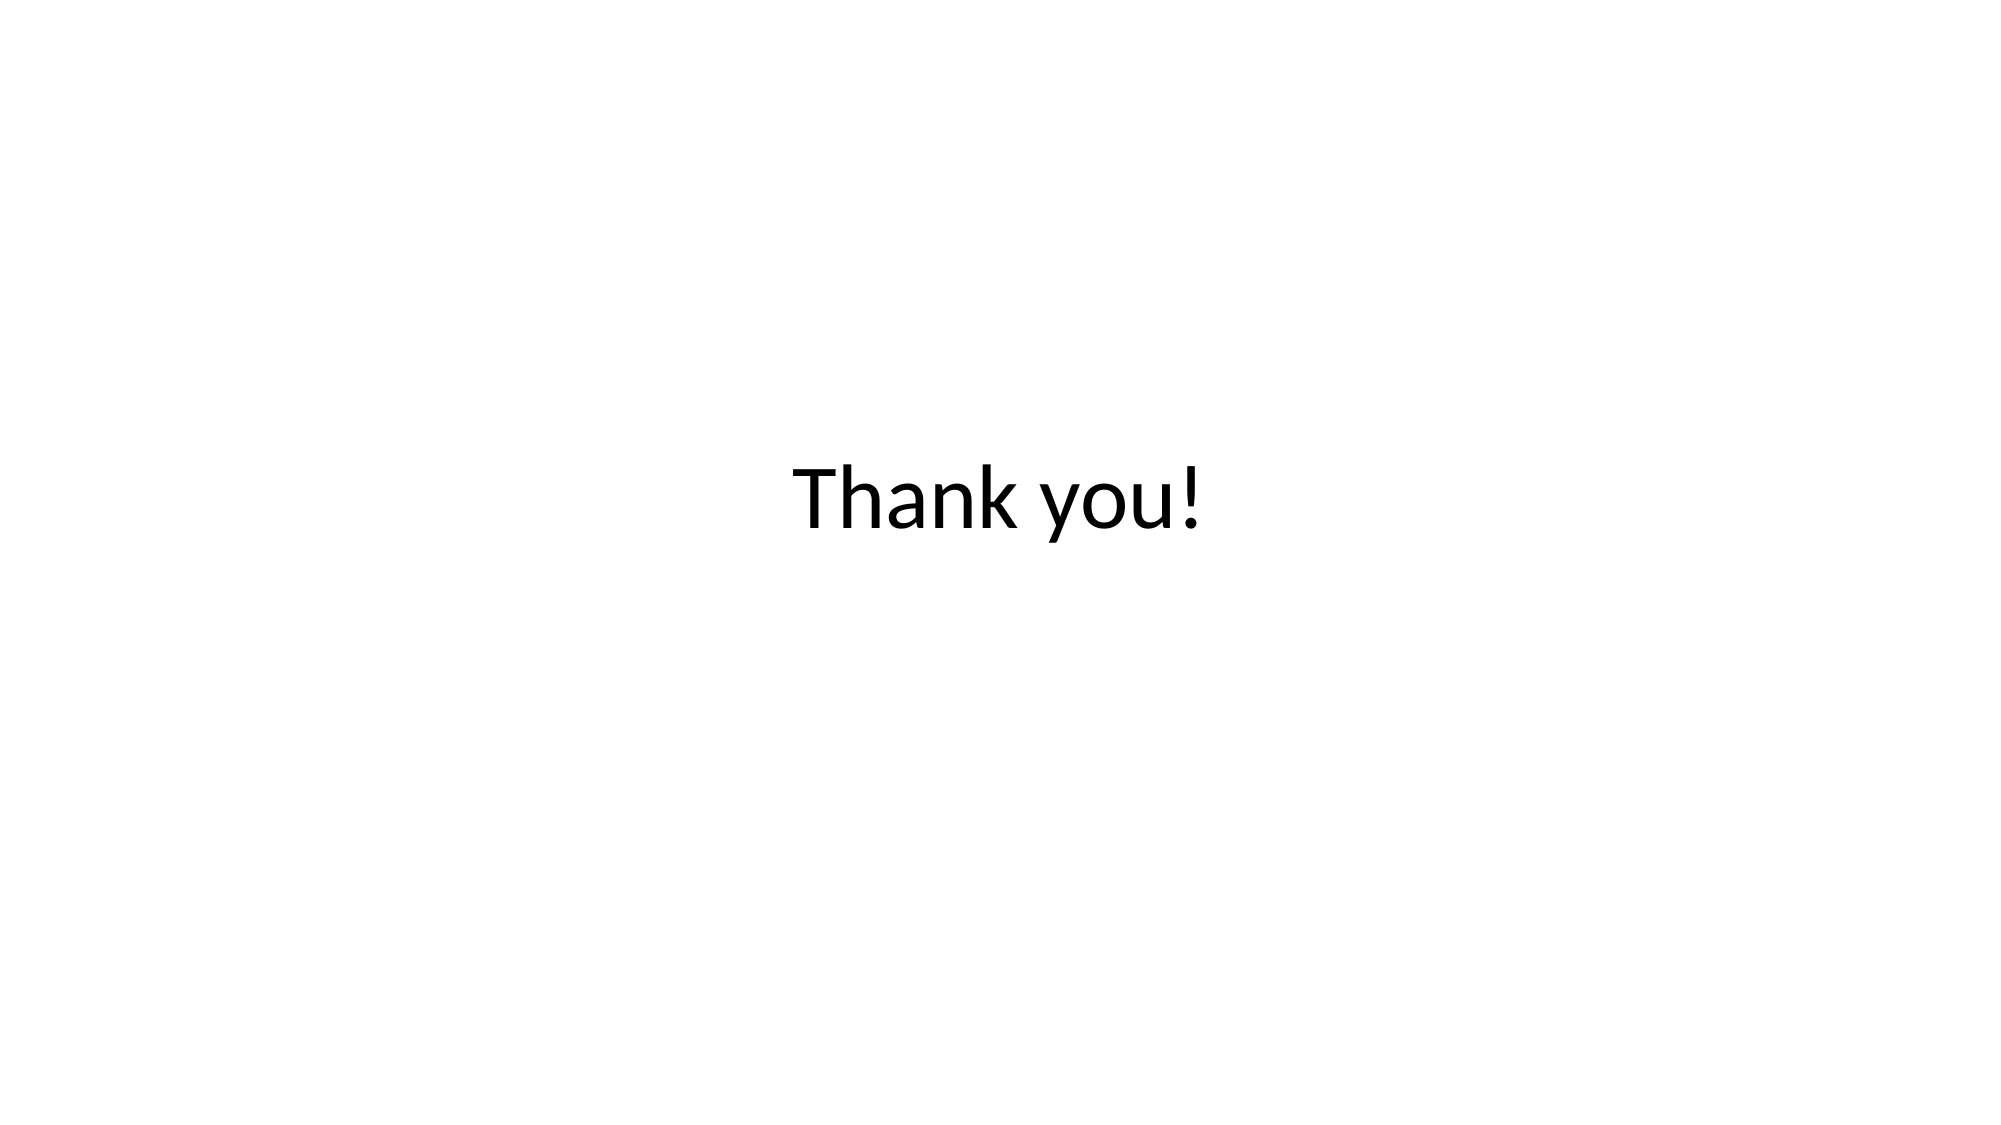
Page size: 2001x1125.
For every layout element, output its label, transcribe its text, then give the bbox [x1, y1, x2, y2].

title Thank you! [99, 397, 1900, 586]
